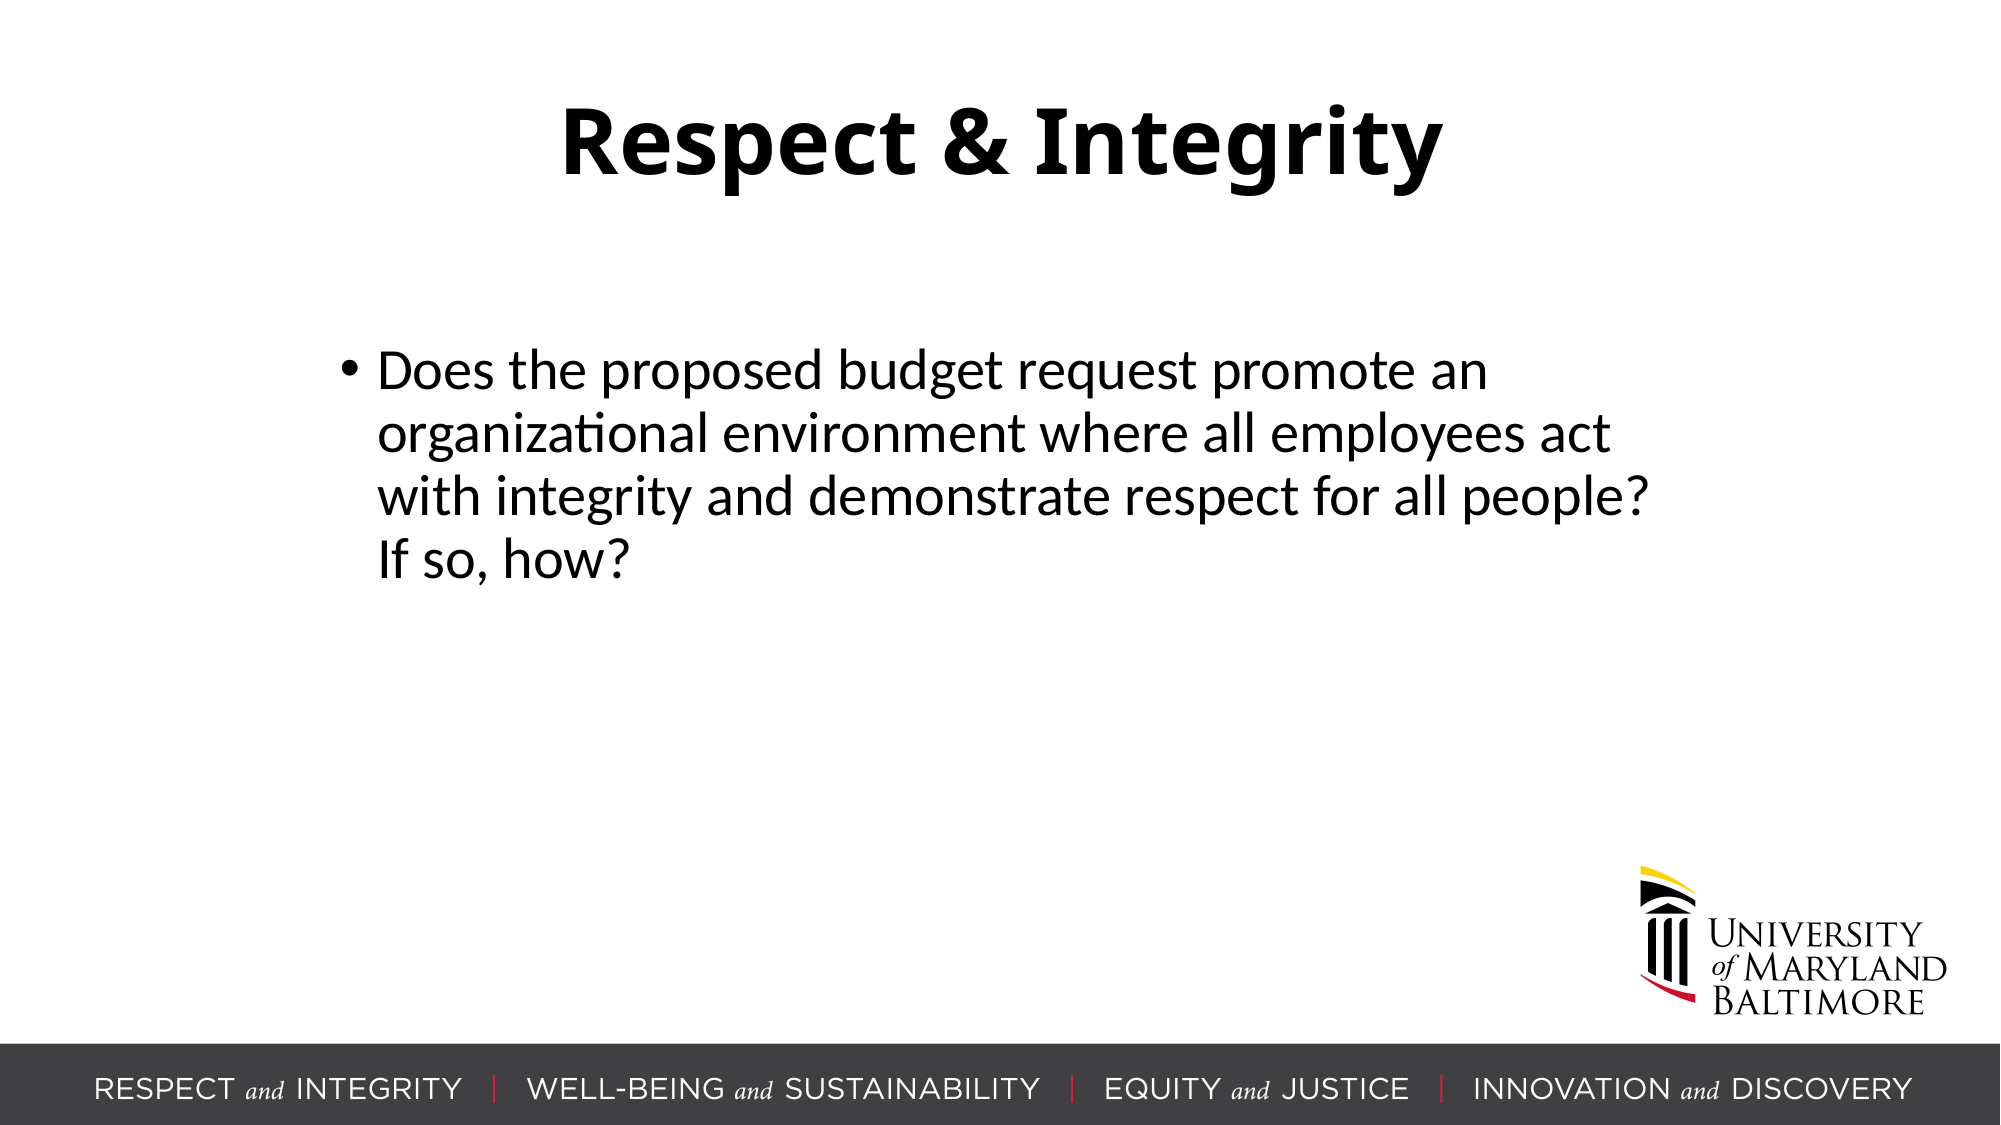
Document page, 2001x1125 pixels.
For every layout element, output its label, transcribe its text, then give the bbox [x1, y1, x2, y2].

text_box Respect & Integrity [326, 87, 1677, 227]
text_box Does the proposed budget request promote an organizational environment where all employees act with integrity and demonstrate respect for all people? If so, how? [324, 332, 1675, 1009]
picture [0, 0, 2000, 1125]
